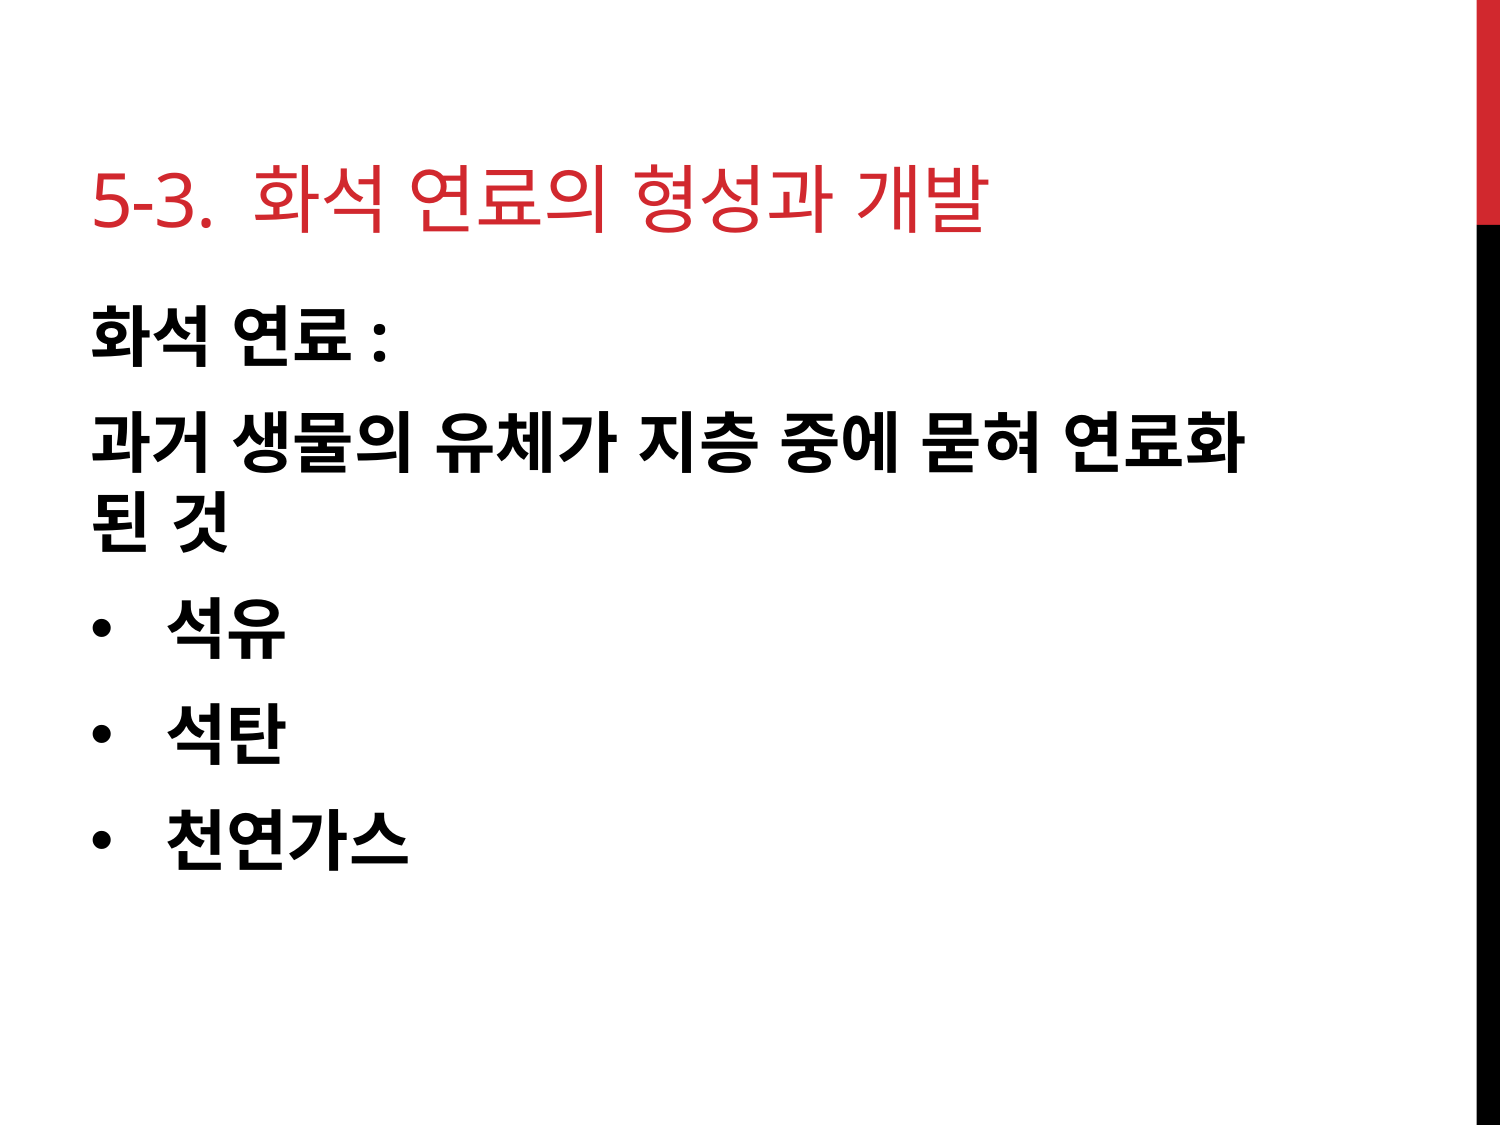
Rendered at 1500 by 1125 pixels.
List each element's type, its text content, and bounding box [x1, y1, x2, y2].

title 5-3. 화석 연료의 형성과 개발 [75, 25, 1400, 250]
list 화석 연료: 과거 생물의 유체가 지층 중에 묻혀 연료화 된 것 석유 석탄 천연가스 [75, 287, 1325, 1005]
